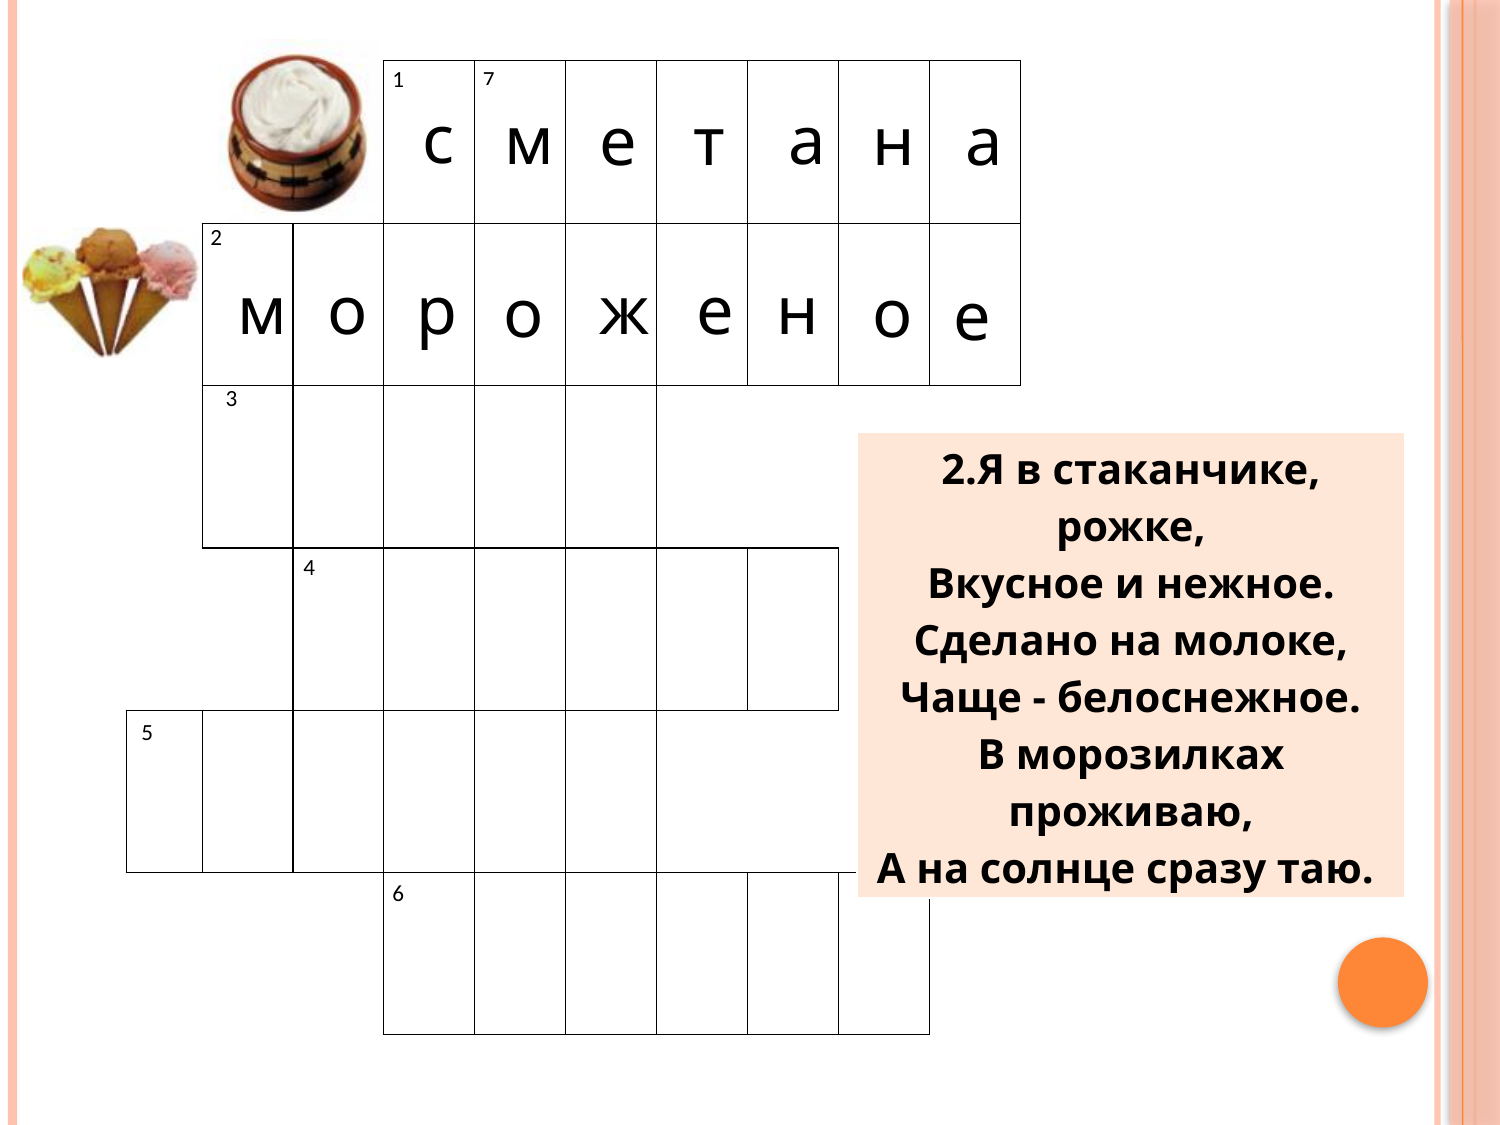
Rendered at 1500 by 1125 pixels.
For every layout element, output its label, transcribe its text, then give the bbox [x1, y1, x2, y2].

picture [217, 39, 379, 224]
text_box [109, 57, 1296, 1089]
picture [22, 226, 201, 359]
table_header 2.Я в стаканчике, рожке, Вкусное и нежное. Сделано на молоке, Чаще - белоснежное. В морозилках проживаю, А на солнце сразу таю. [1302, 433, 1404, 897]
